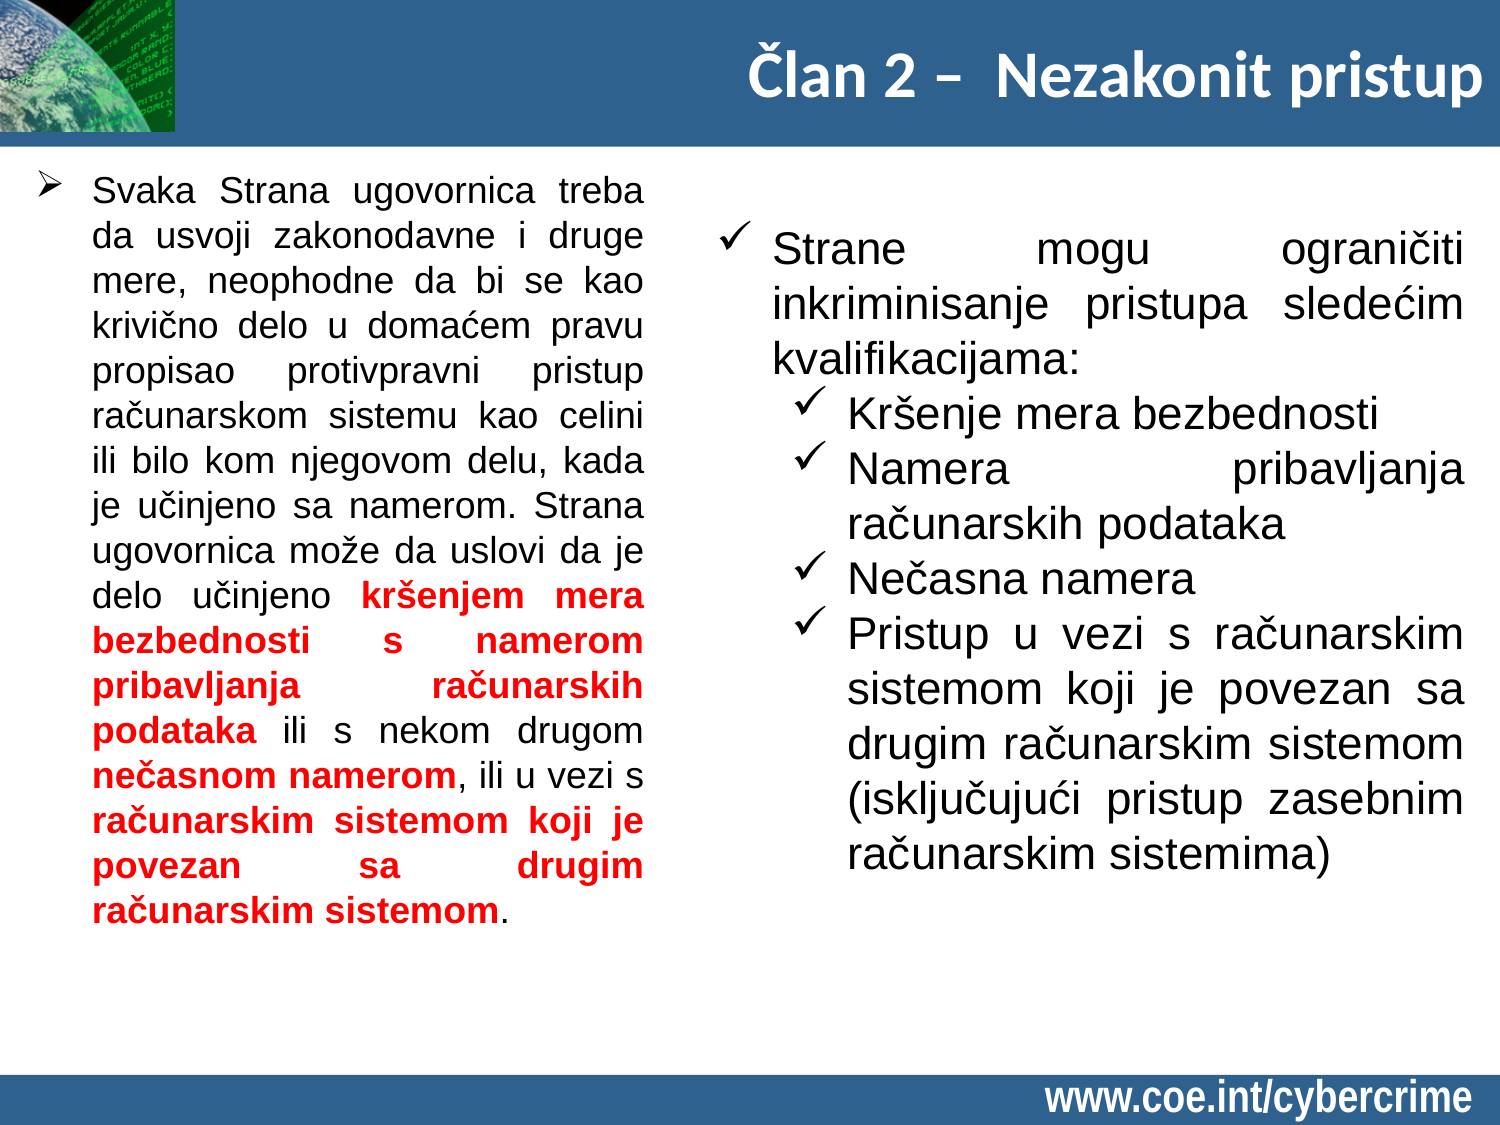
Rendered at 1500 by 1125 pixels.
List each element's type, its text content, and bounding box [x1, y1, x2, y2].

picture [0, 0, 175, 132]
text_box Strane mogu ograničiti inkriminisanje pristupa sledećim kvalifikacijama: Kršenje mera bezbednosti Namera pribavljanja računarskih podataka Nečasna namera Pristup u vezi s računarskim sistemom koji je povezan sa drugim računarskim sistemom (isključujući pristup zasebnim računarskim sistemima) [701, 211, 1480, 886]
text_box Član 2 – Nezakonit pristup [0, 0, 1500, 149]
text_box www.coe.int/cybercrime [1030, 1059, 1500, 1125]
text_box [0, 1073, 1030, 1125]
text_box Svaka Strana ugovornica treba da usvoji zakonodavne i druge mere, neophodne da bi se kao krivično delo u domaćem pravu propisao protivpravni pristup računarskom sistemu kao celini ili bilo kom njegovom delu, kada je učinjeno sa namerom. Strana ugovornica može da uslovi da je delo učinjeno kršenjem mera bezbednosti s namerom pribavljanja računarskih podataka ili s nekom drugom nečasnom namerom, ili u vezi s računarskim sistemom koji je povezan sa drugim računarskim sistemom. [20, 158, 659, 938]
